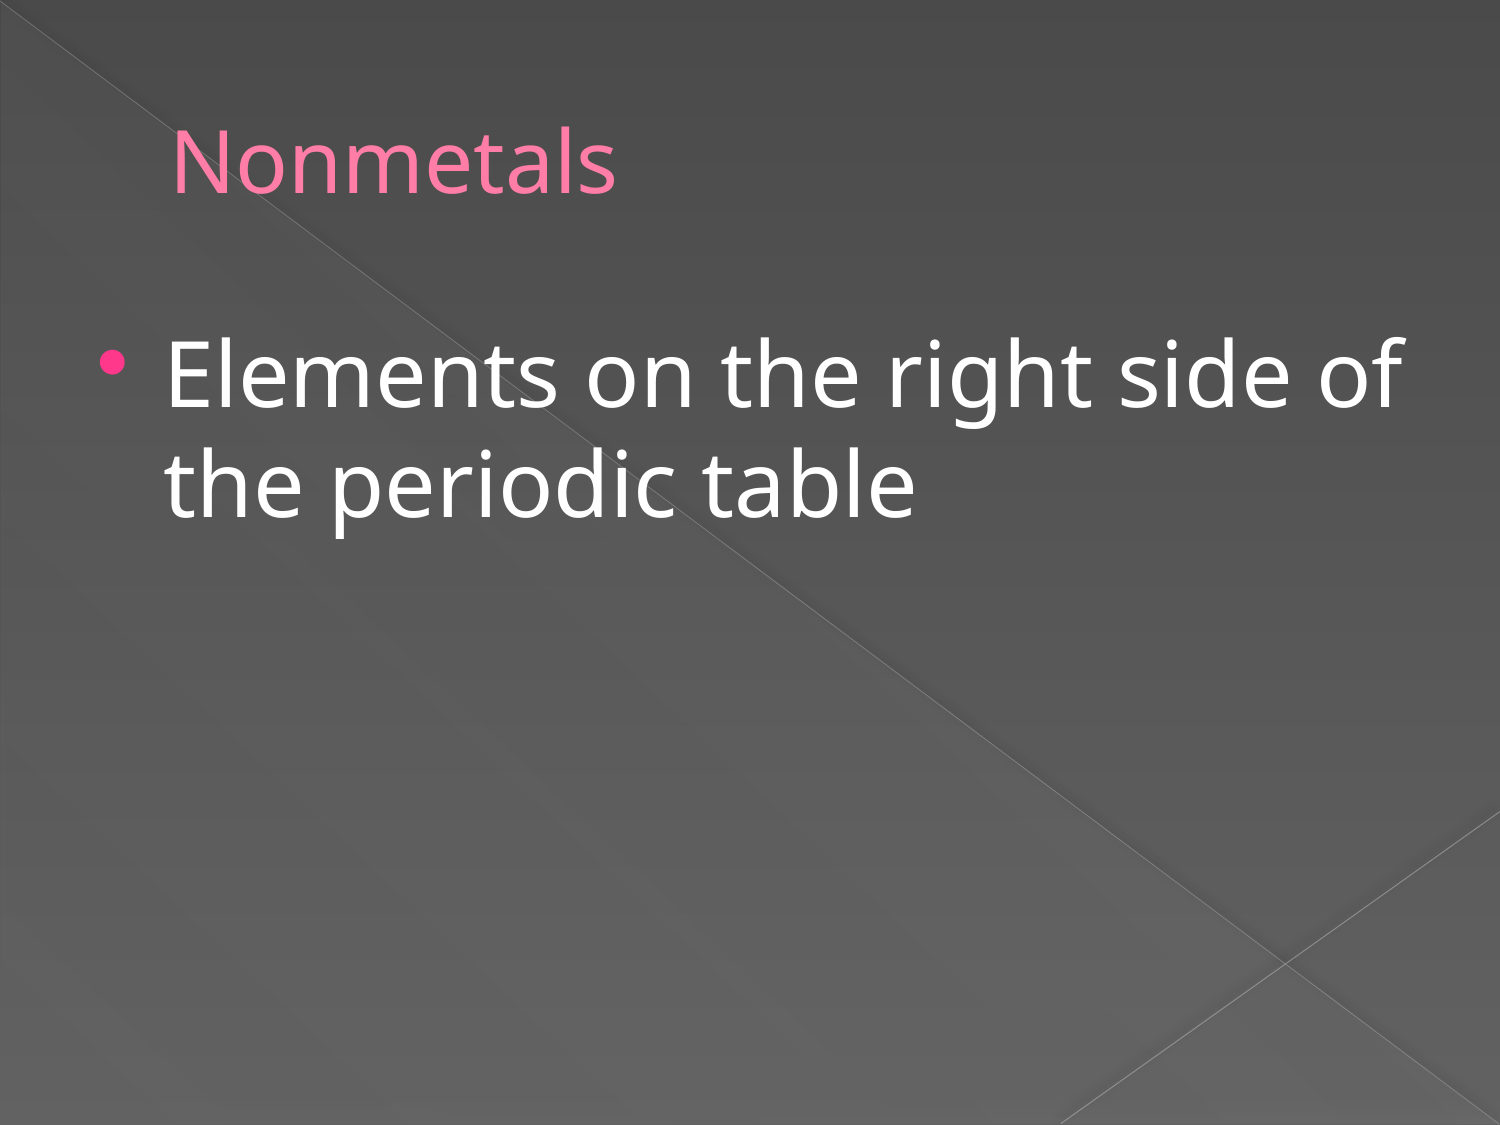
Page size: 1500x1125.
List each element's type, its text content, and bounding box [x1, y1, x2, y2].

title Nonmetals [75, 43, 1425, 274]
list Elements on the right side of the periodic table [74, 308, 1426, 1060]
